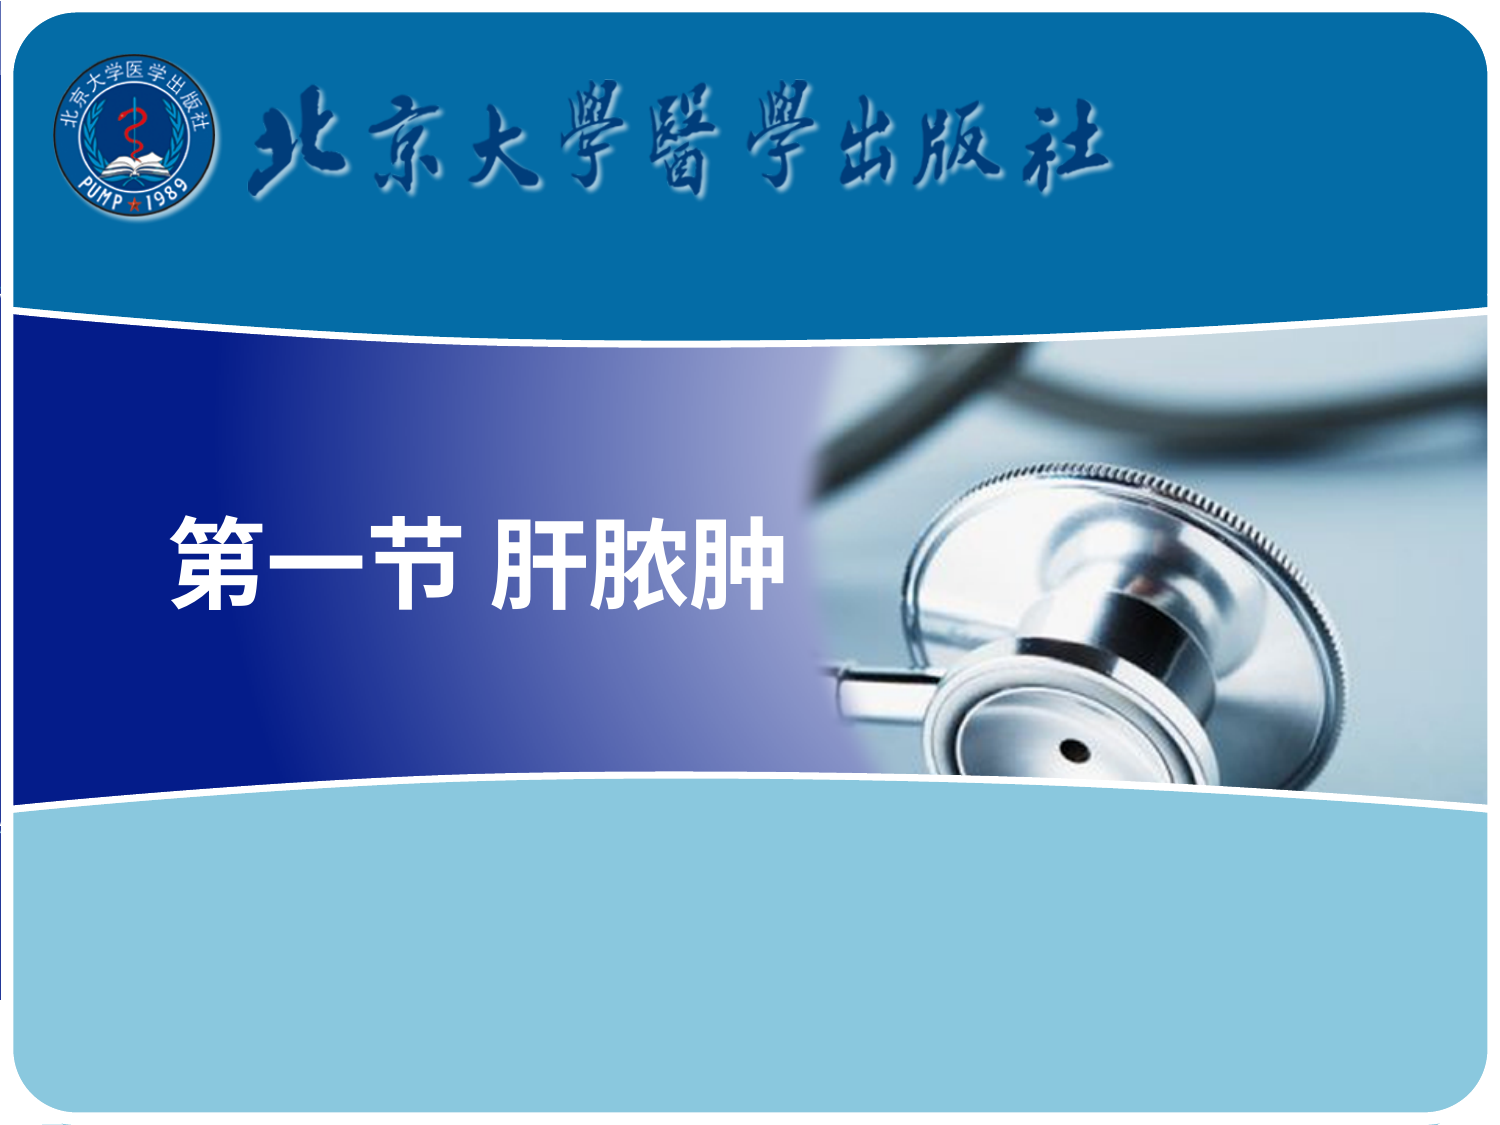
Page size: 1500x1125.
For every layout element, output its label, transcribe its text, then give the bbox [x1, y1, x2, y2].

title 第一节 肝脓肿 [52, 373, 904, 749]
picture [53, 54, 1117, 225]
picture [14, 315, 1487, 805]
